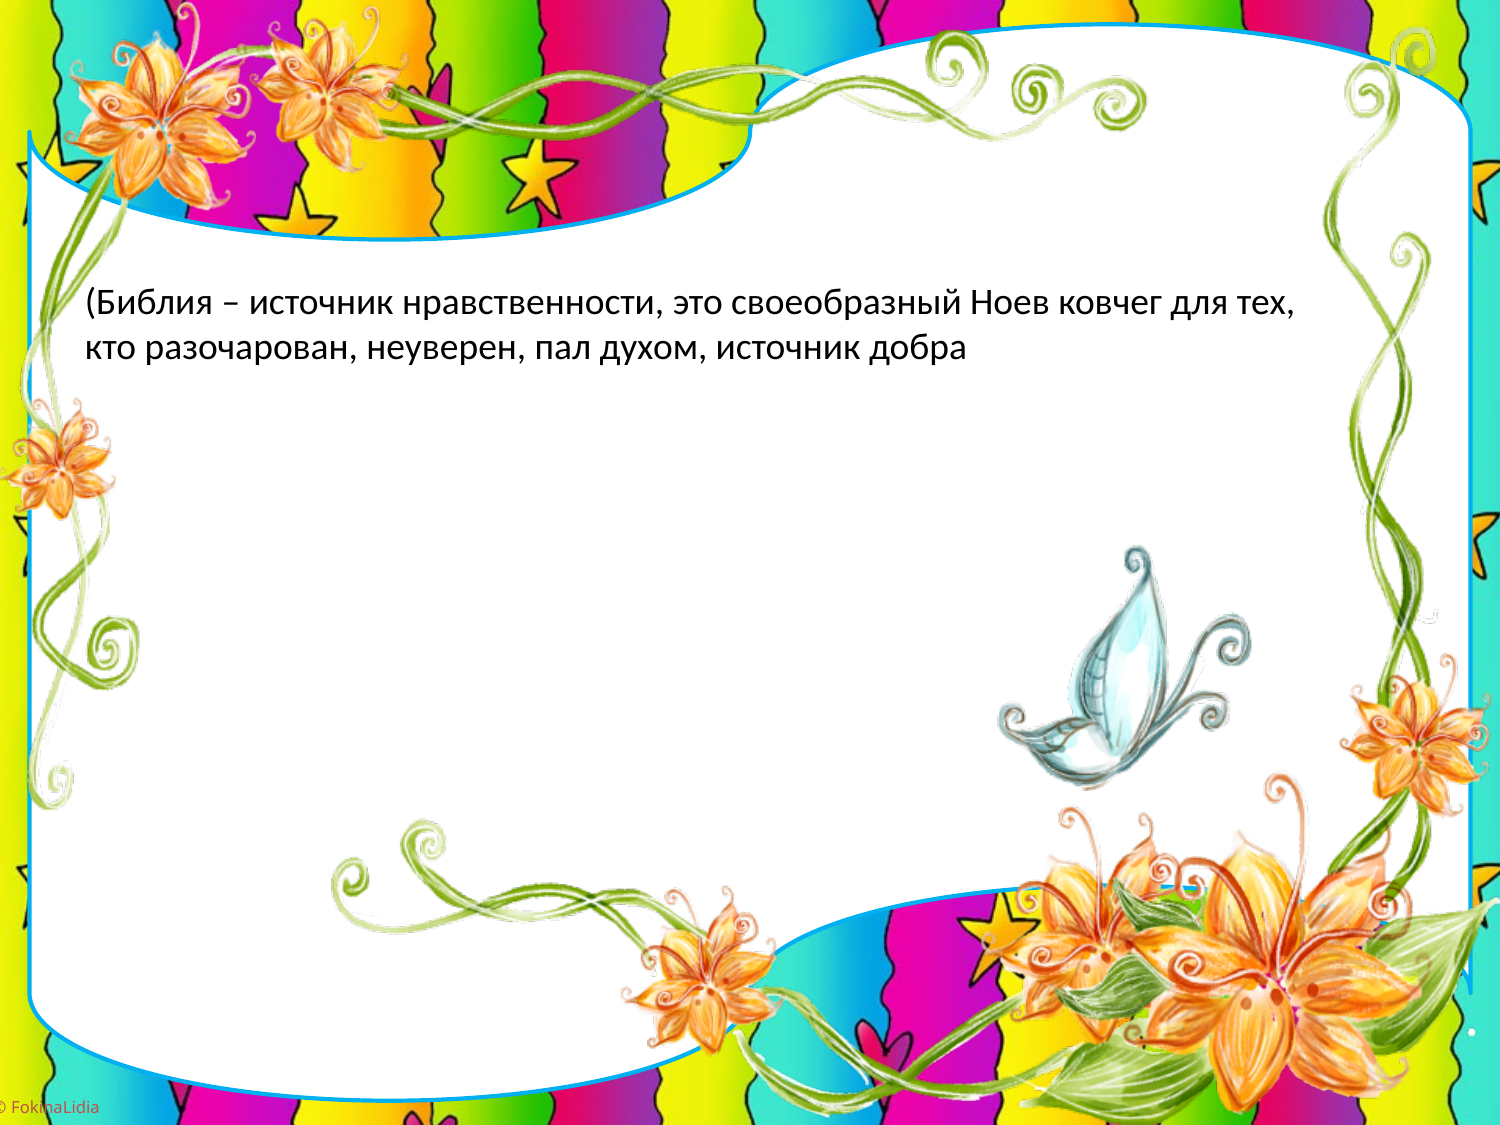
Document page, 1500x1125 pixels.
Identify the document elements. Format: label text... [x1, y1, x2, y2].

picture [0, 0, 1500, 1125]
text_box (Библия – источник нравственности, это своеобразный Ноев ковчег для тех, кто разочарован, неуверен, пал духом, источник добра [70, 269, 1360, 420]
